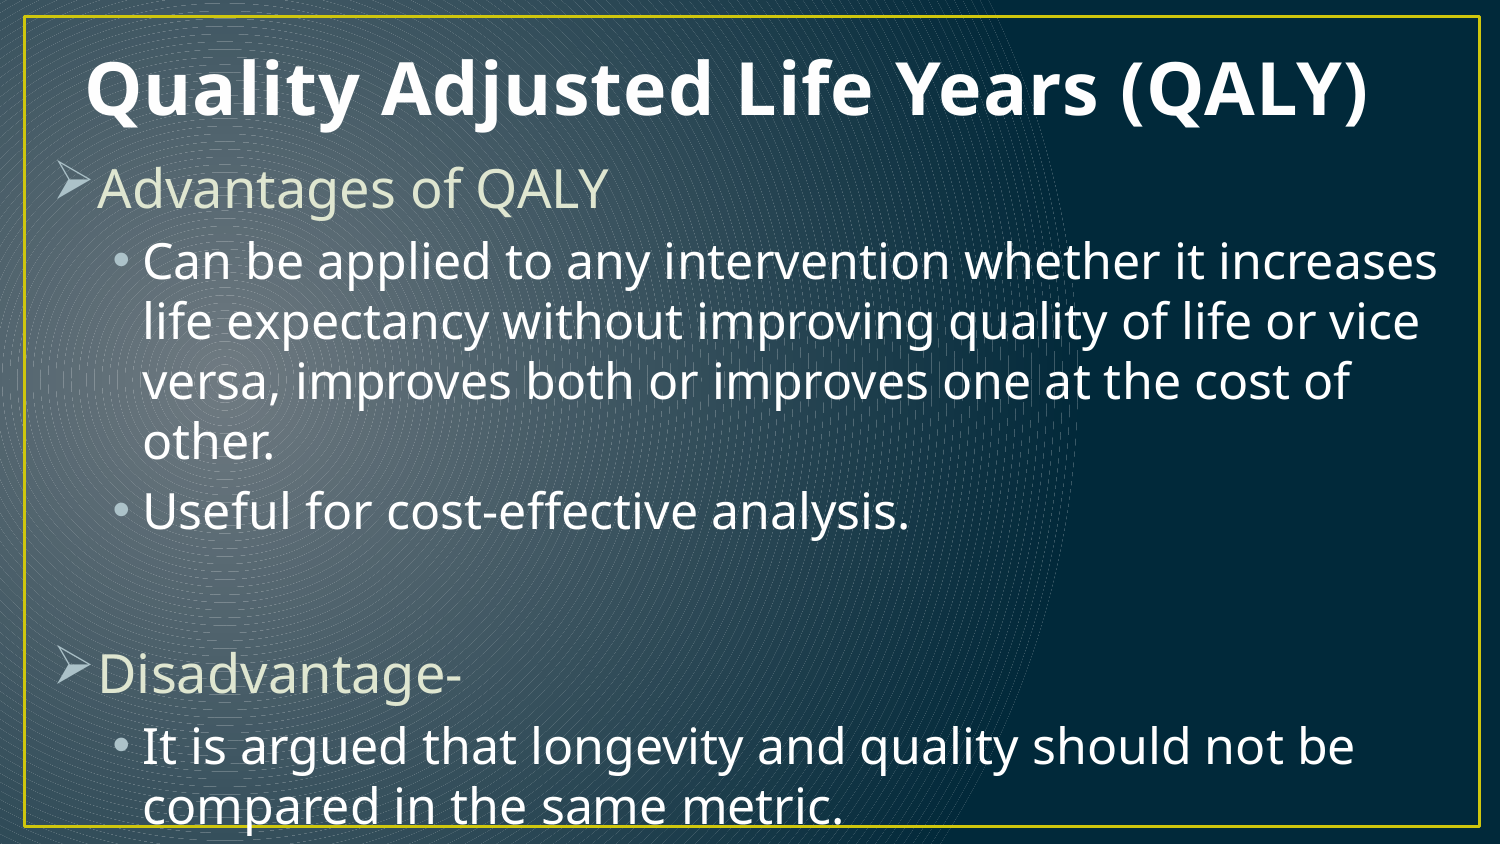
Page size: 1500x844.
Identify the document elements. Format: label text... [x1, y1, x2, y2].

title Quality Adjusted Life Years (QALY) [69, 34, 1495, 138]
list Advantages of QALY Can be applied to any intervention whether it increases life expectancy without improving quality of life or vice versa, improves both or improves one at the cost of other. Useful for cost-effective analysis. Disadvantage- It is argued that longevity and quality should not be compared in the same metric. [37, 146, 1475, 810]
